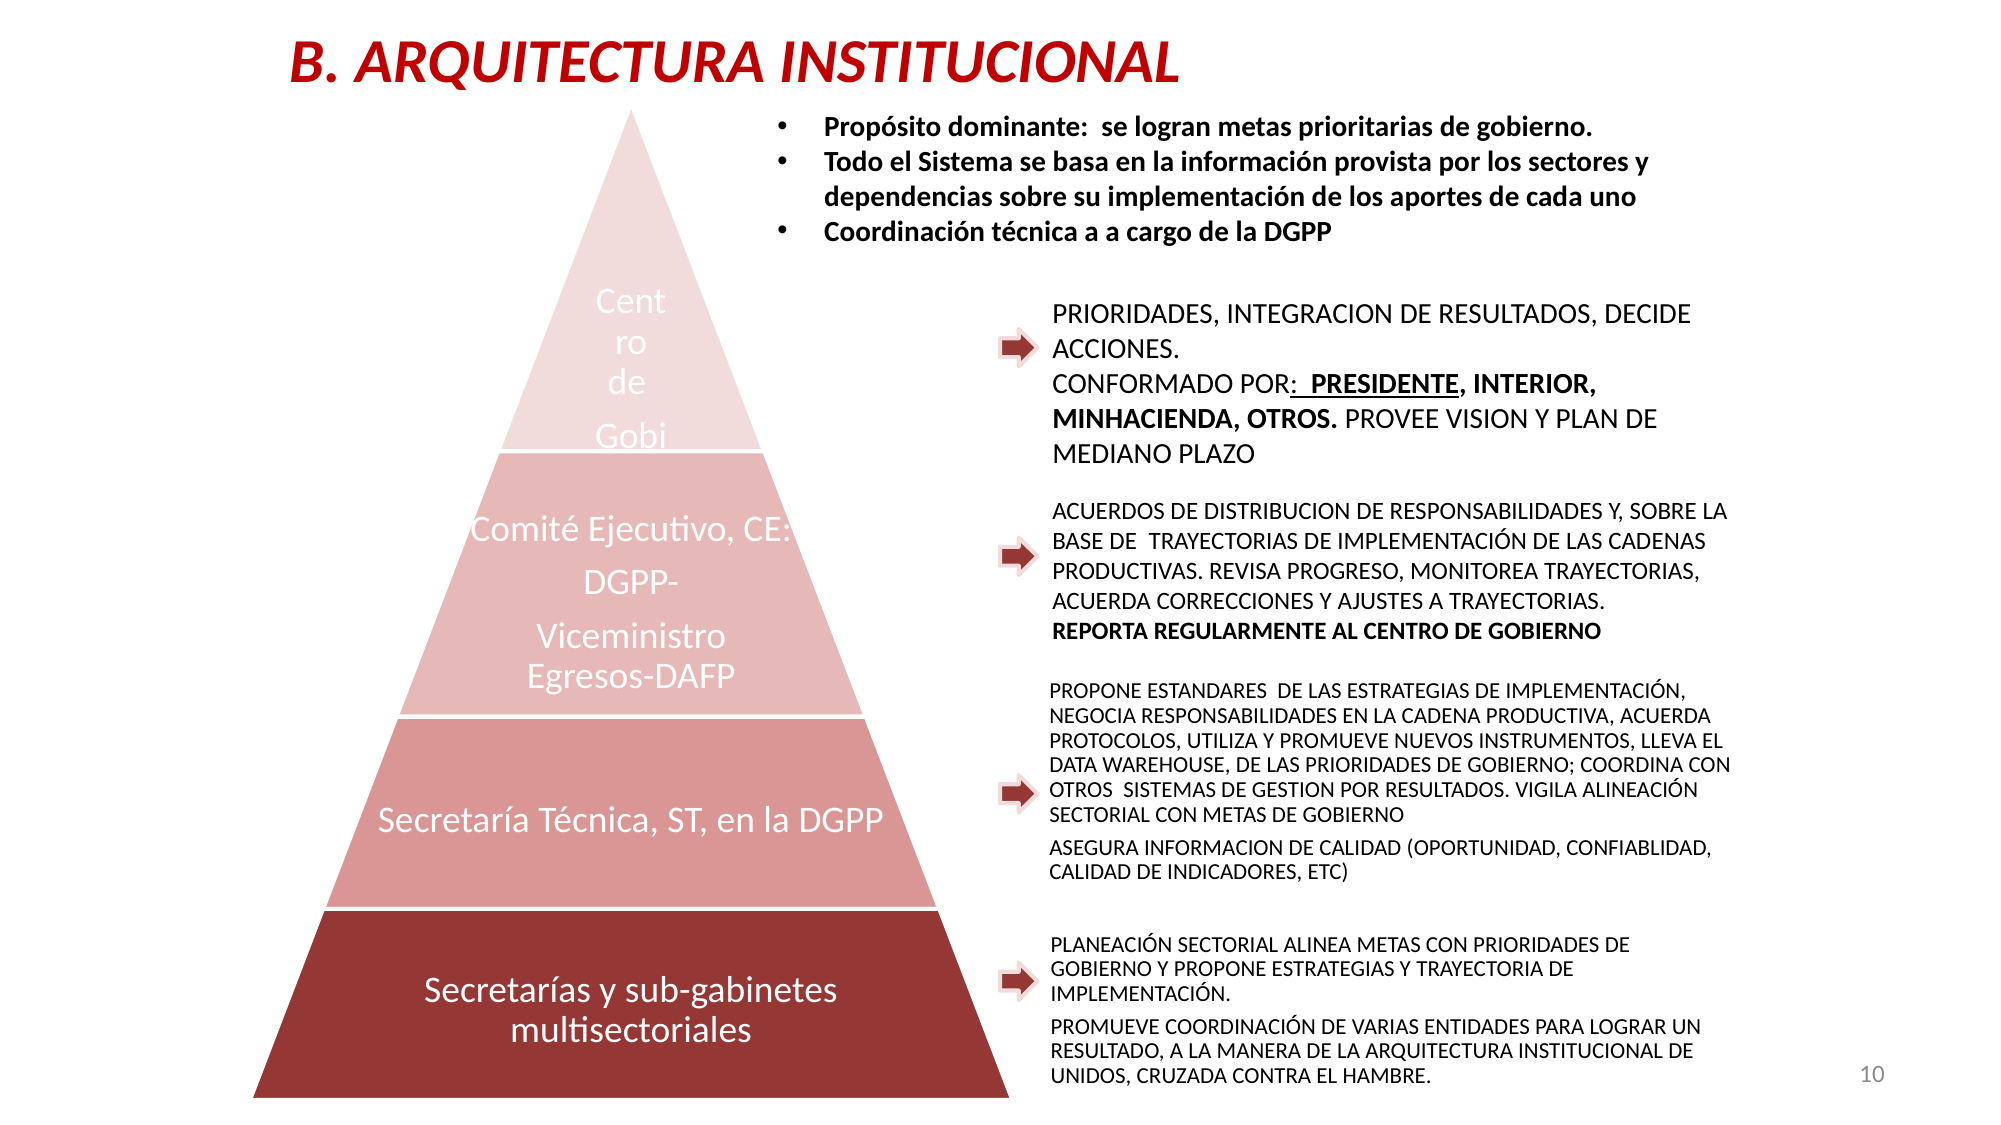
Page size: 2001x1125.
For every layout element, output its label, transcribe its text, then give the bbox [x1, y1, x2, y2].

text_box [1016, 535, 1040, 577]
text_box B. ARQUITECTURA INSTITUCIONAL [275, 12, 1500, 101]
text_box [249, 103, 1013, 1101]
text_box ACUERDOS DE DISTRIBUCION DE RESPONSABILIDADES Y, SOBRE LA BASE DE TRAYECTORIAS DE IMPLEMENTACIÓN DE LAS CADENAS PRODUCTIVAS. REVISA PROGRESO, MONITOREA TRAYECTORIAS, ACUERDA CORRECCIONES Y AJUSTES A TRAYECTORIAS. REPORTA REGULARMENTE AL CENTRO DE GOBIERNO [1037, 487, 1750, 680]
text_box [1016, 327, 1040, 369]
text_box PRIORIDADES, INTEGRACION DE RESULTADOS, DECIDE ACCIONES. CONFORMADO POR: PRESIDENTE, INTERIOR, MINHACIENDA, OTROS. PROVEE VISION Y PLAN DE MEDIANO PLAZO [1037, 287, 1750, 487]
text_box [1016, 960, 1035, 1002]
slide_number 10 [1433, 1042, 1900, 1103]
text_box Propósito dominante: se logran metas prioritarias de gobierno. Todo el Sistema se basa en la información provista por los sectores y dependencias sobre su implementación de los aportes de cada uno Coordinación técnica a a cargo de la DGPP [762, 99, 1775, 255]
text_box PLANEACIÓN SECTORIAL ALINEA METAS CON PRIORIDADES DE GOBIERNO Y PROPONE ESTRATEGIAS Y TRAYECTORIA DE IMPLEMENTACIÓN. PROMUEVE COORDINACIÓN DE VARIAS ENTIDADES PARA LOGRAR UN RESULTADO, A LA MANERA DE LA ARQUITECTURA INSTITUCIONAL DE UNIDOS, CRUZADA CONTRA EL HAMBRE. [1035, 924, 1750, 1096]
text_box [1016, 773, 1040, 815]
text_box PROPONE ESTANDARES DE LAS ESTRATEGIAS DE IMPLEMENTACIÓN, NEGOCIA RESPONSABILIDADES EN LA CADENA PRODUCTIVA, ACUERDA PROTOCOLOS, UTILIZA Y PROMUEVE NUEVOS INSTRUMENTOS, LLEVA EL DATA WAREHOUSE, DE LAS PRIORIDADES DE GOBIERNO; COORDINA CON OTROS SISTEMAS DE GESTION POR RESULTADOS. VIGILA ALINEACIÓN SECTORIAL CON METAS DE GOBIERNO ASEGURA INFORMACION DE CALIDAD (OPORTUNIDAD, CONFIABLIDAD, CALIDAD DE INDICADORES, ETC) [1034, 671, 1748, 961]
